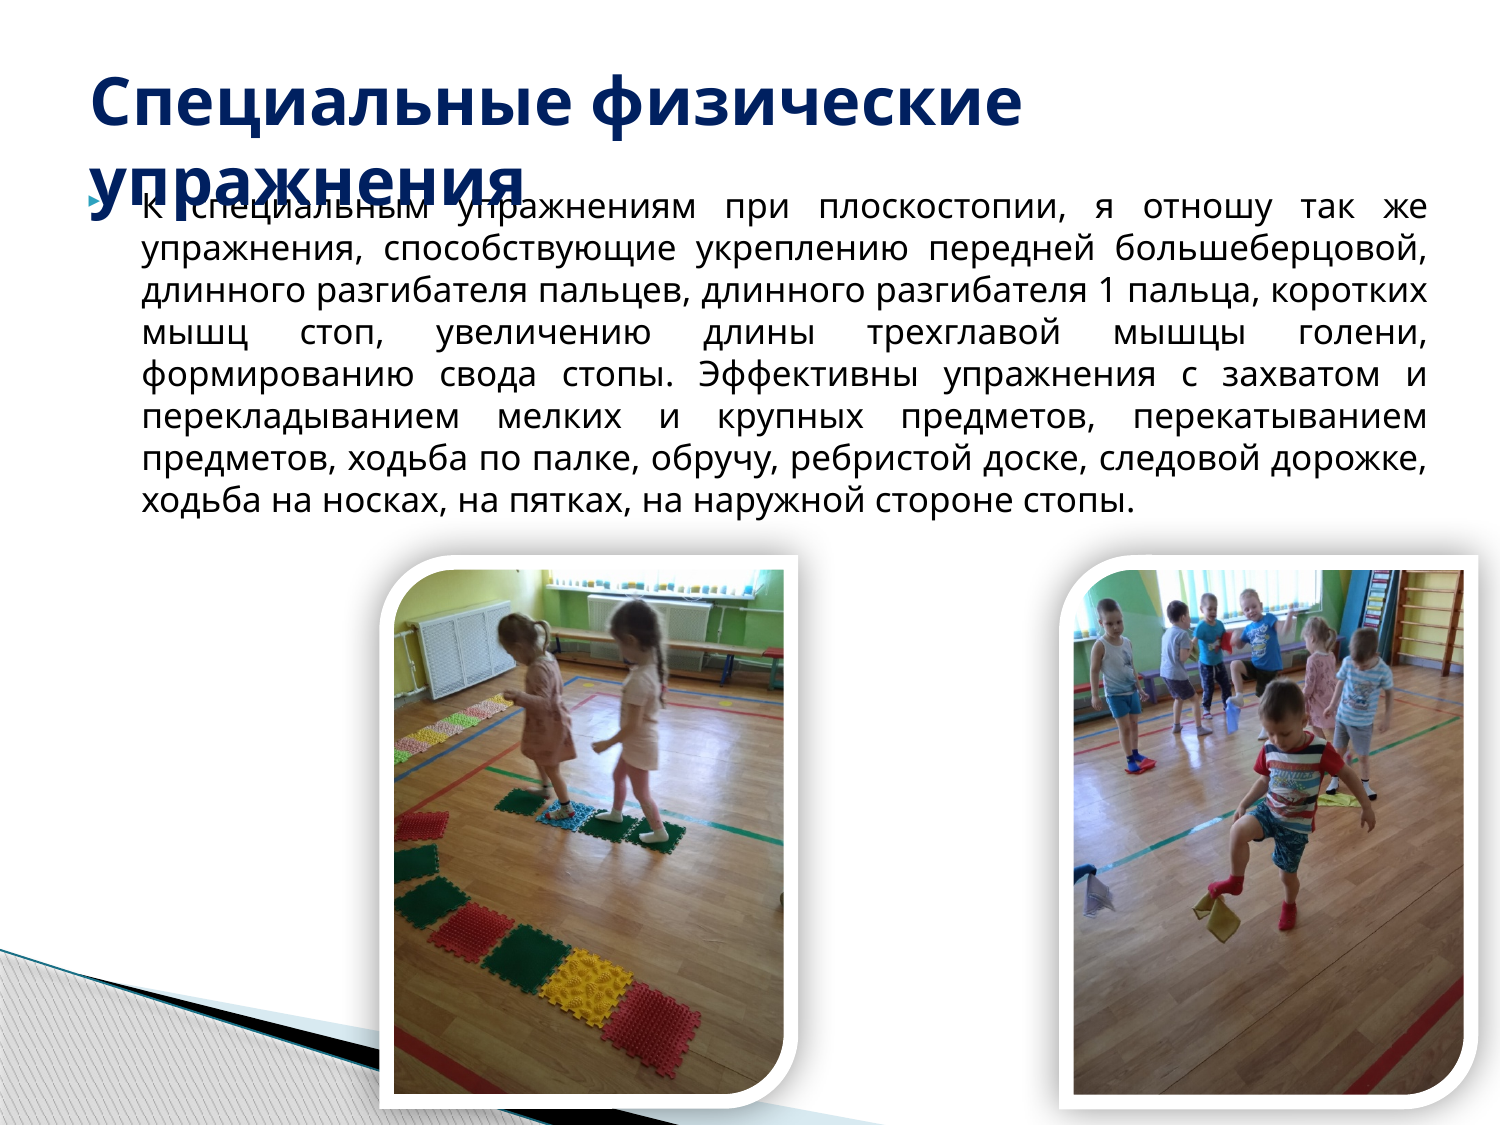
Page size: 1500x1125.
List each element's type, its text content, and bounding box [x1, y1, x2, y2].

title Специальные физические упражнения [75, 45, 1425, 233]
picture [386, 562, 792, 1102]
picture [1066, 562, 1472, 1103]
list К специальным упражнениям при плоскостопии, я отношу так же упражнения, способствующие укреплению передней большеберцовой, длинного разгибателя пальцев, длинного разгибателя 1 пальца, коротких мышц стоп, увеличению длины трехглавой мышцы голени, формированию свода стопы. Эффективны упражнения с захватом и перекладыванием мелких и крупных предметов, перекатыванием предметов, ходьба по палке, обручу, ребристой доске, следовой дорожке, ходьба на носках, на пятках, на наружной стороне стопы. [70, 175, 1444, 563]
